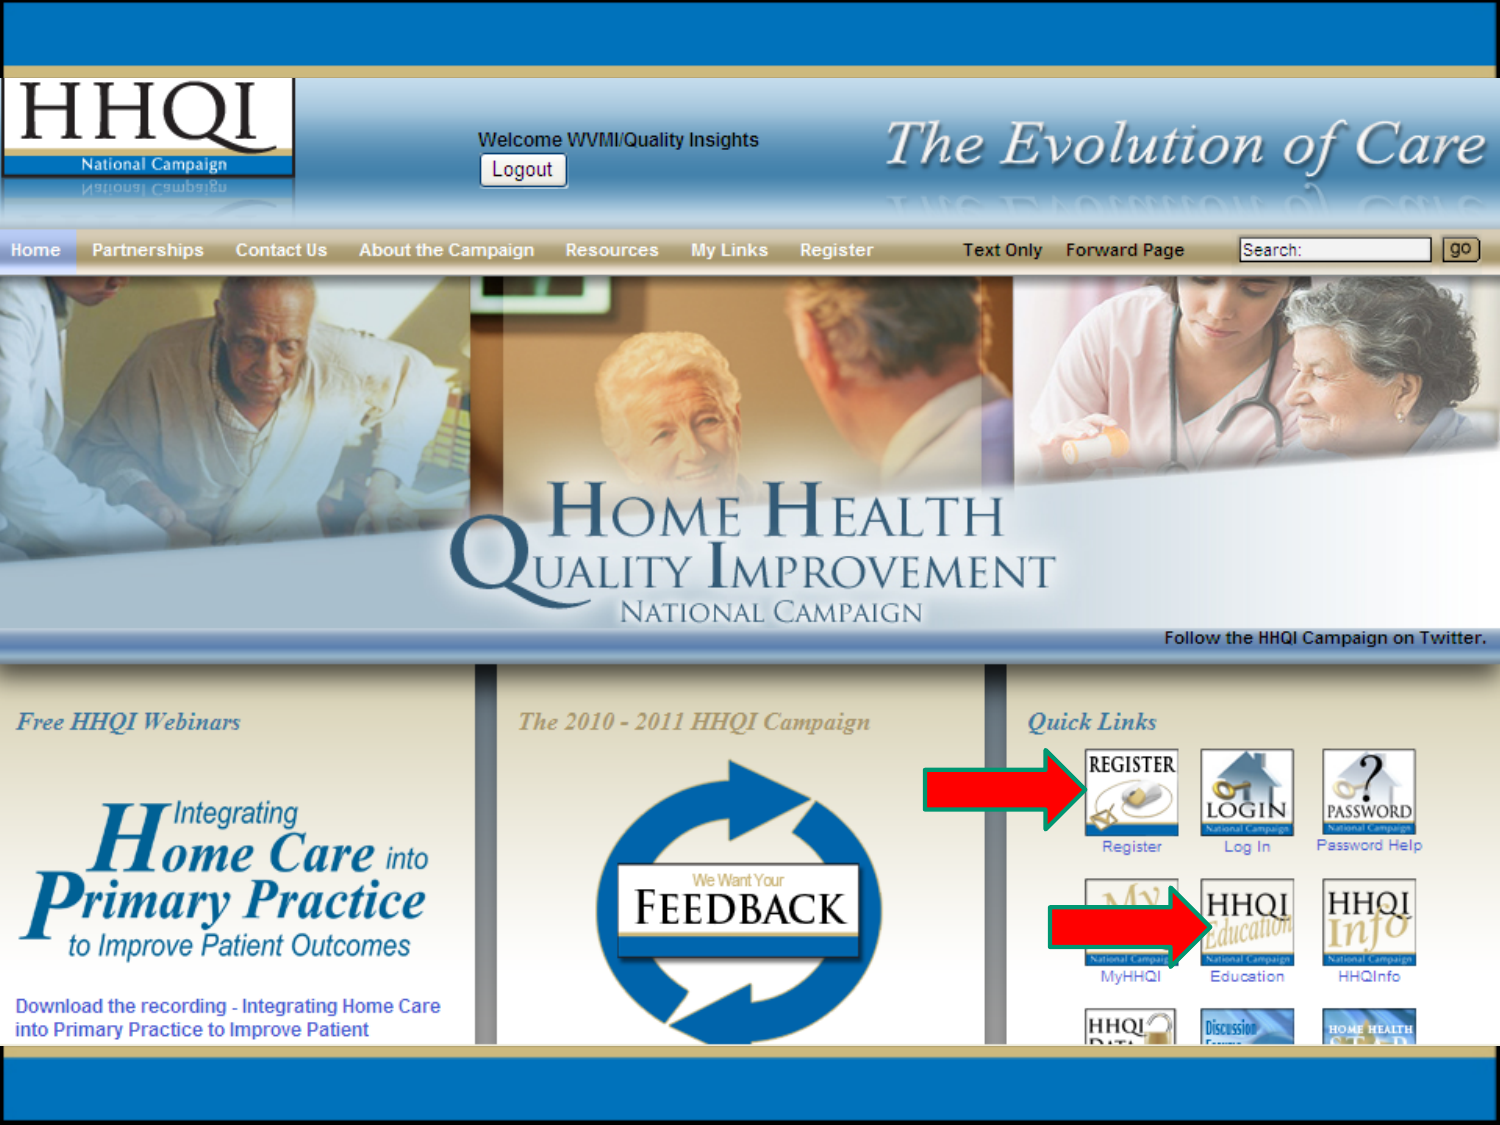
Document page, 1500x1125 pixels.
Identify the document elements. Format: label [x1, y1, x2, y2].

picture [0, 0, 1500, 78]
text_box [0, 78, 1500, 1047]
picture [0, 1047, 1500, 1125]
